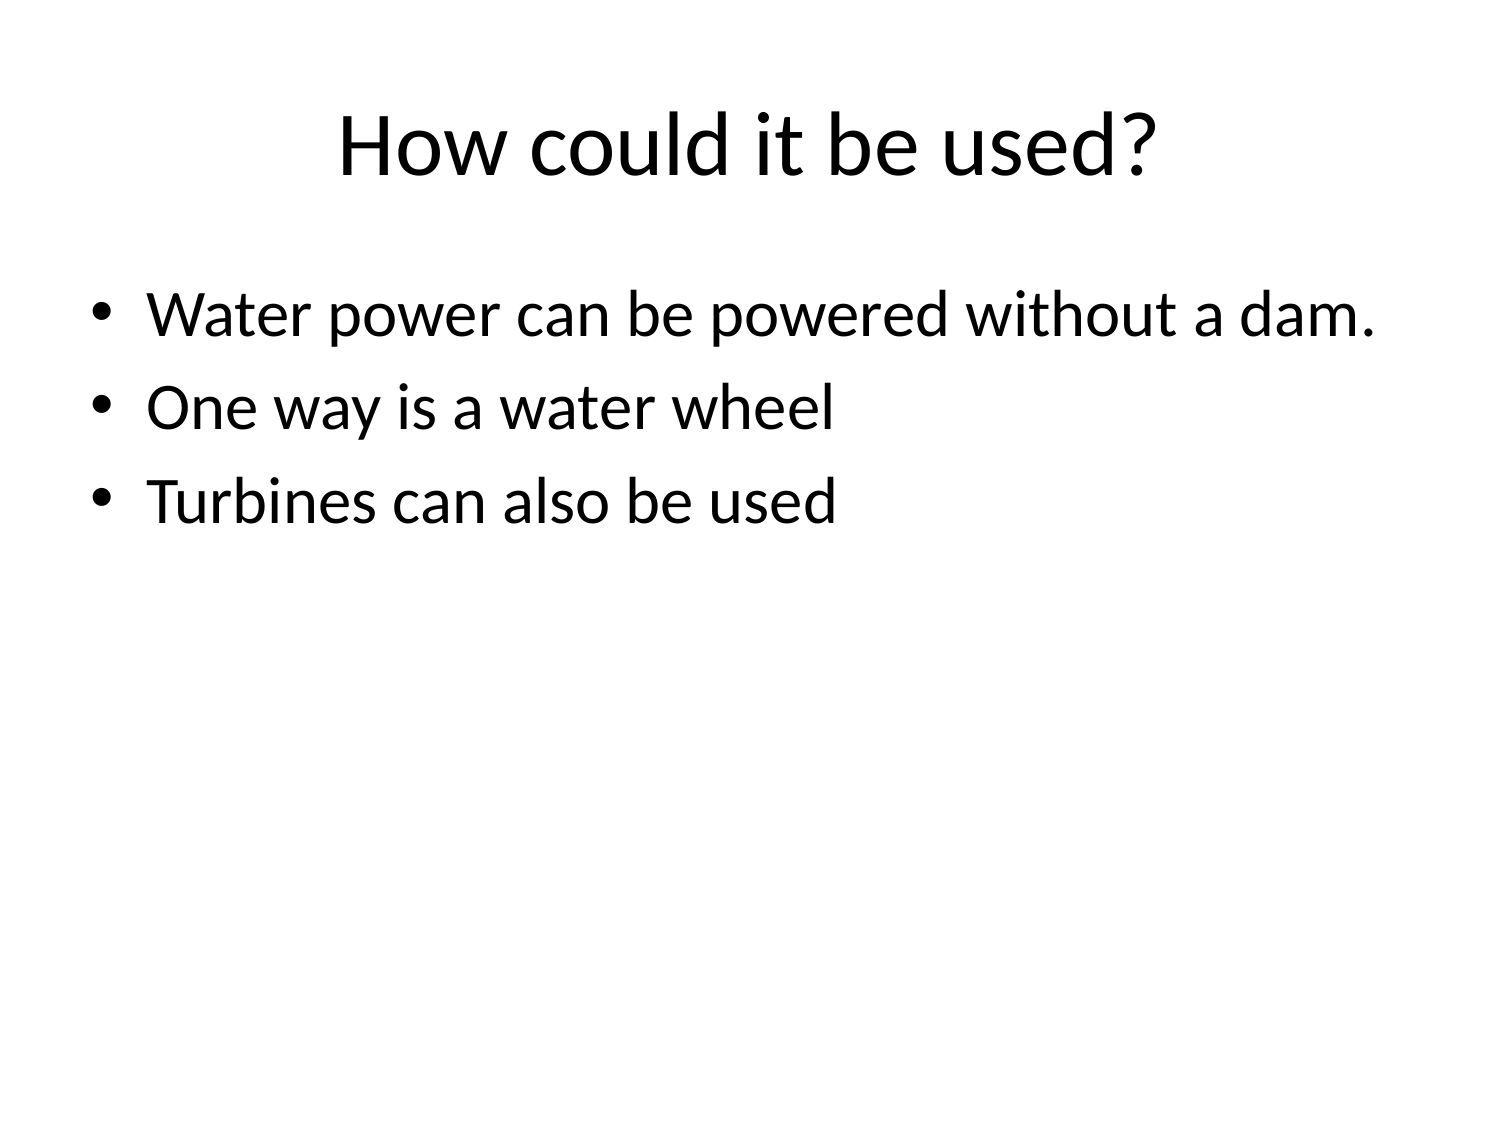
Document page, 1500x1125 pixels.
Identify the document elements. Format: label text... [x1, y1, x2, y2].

title How could it be used? [75, 45, 1425, 233]
list Water power can be powered without a dam. One way is a water wheel Turbines can also be used [75, 262, 1425, 1005]
